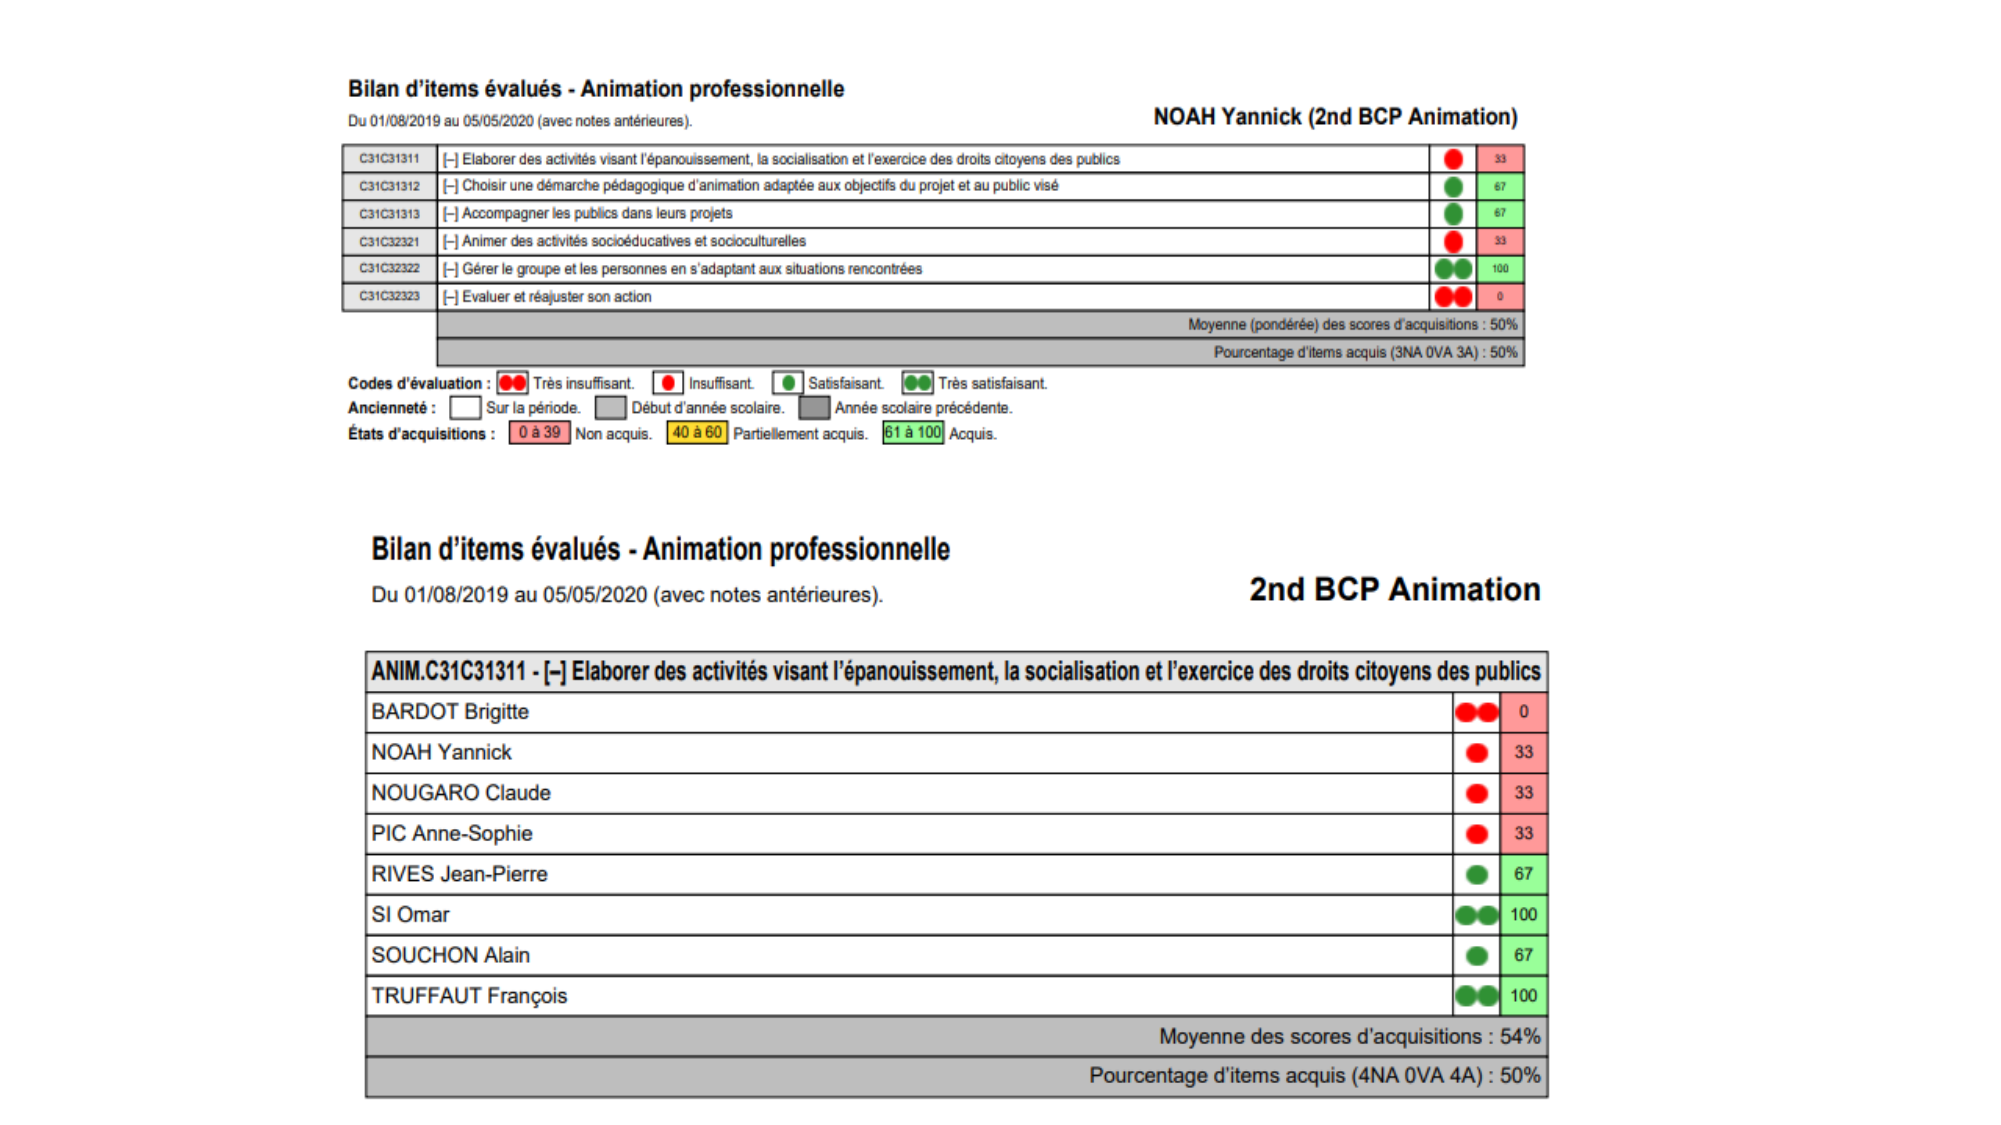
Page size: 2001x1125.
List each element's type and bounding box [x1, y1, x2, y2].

picture [326, 50, 1543, 485]
picture [351, 513, 1565, 1109]
